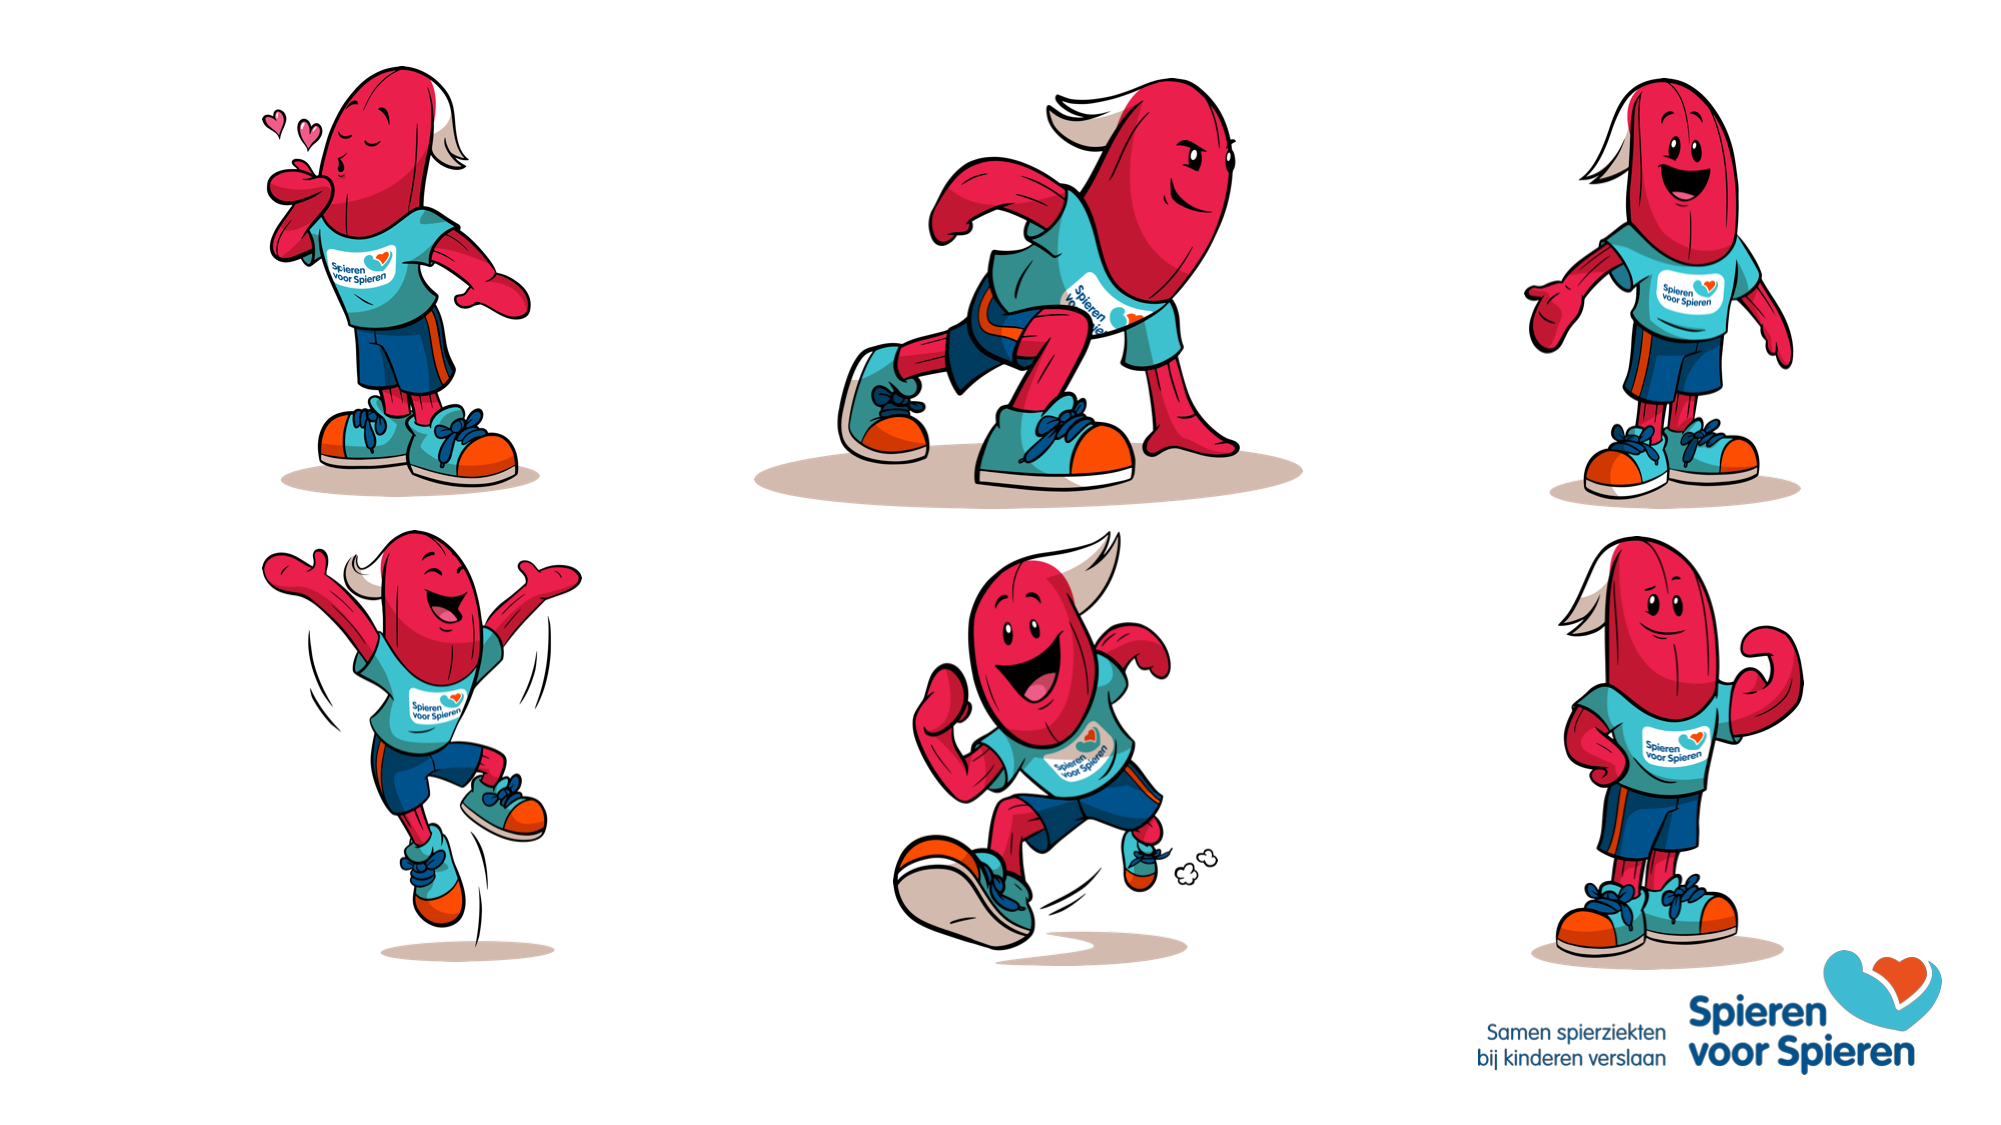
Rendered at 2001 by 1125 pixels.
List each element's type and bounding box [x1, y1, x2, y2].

picture [262, 530, 582, 962]
picture [893, 531, 1218, 966]
picture [1478, 536, 1942, 1075]
picture [262, 66, 540, 497]
picture [753, 78, 1303, 509]
picture [1524, 78, 1801, 509]
